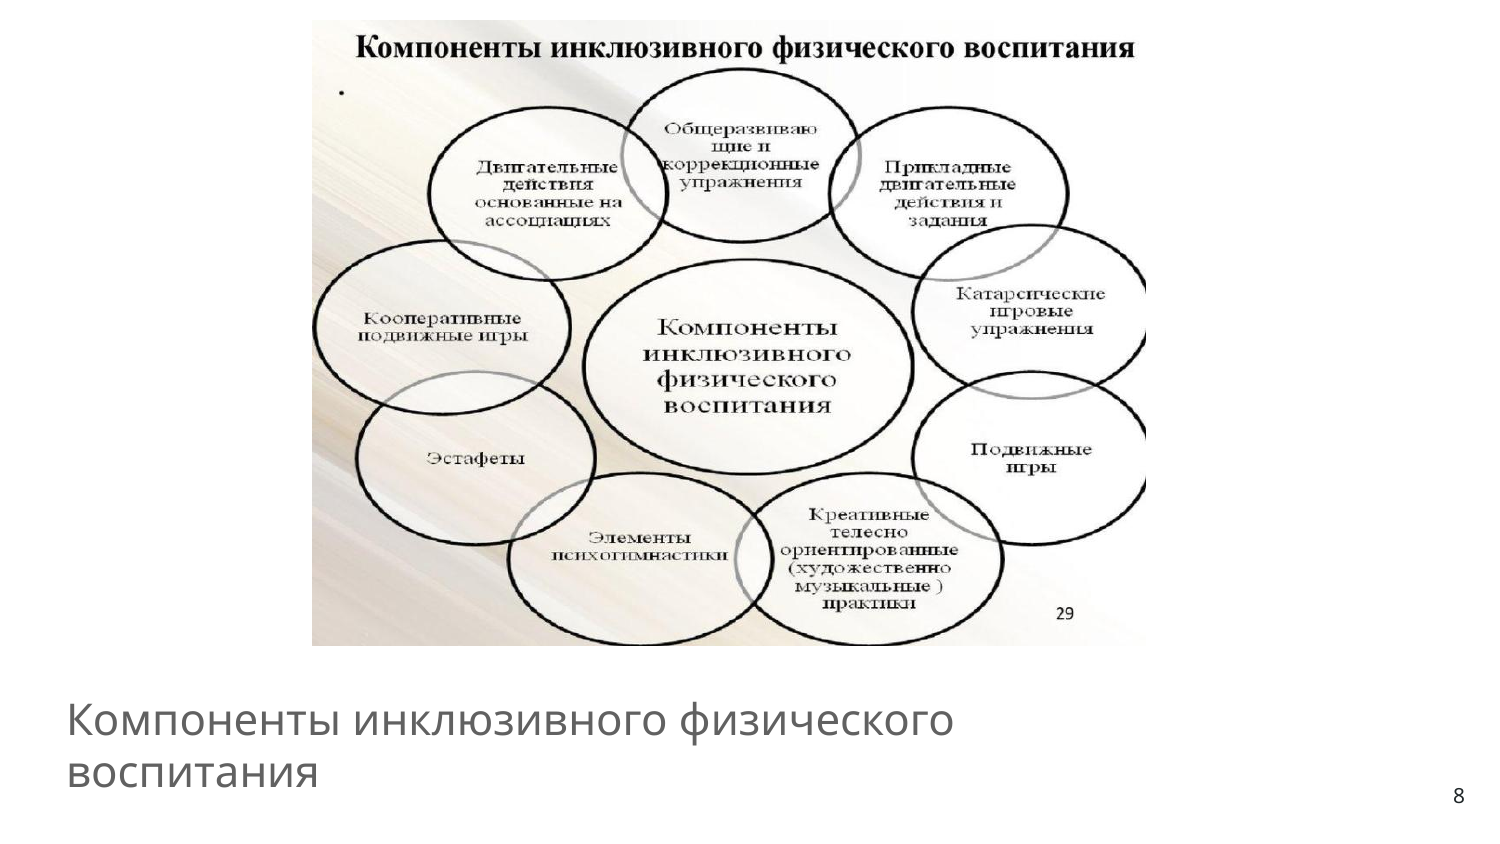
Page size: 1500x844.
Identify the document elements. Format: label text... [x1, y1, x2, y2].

picture [312, 20, 1147, 647]
list Компоненты инклюзивного физического воспитания [51, 695, 1036, 794]
slide_number 8 [1389, 764, 1480, 830]
